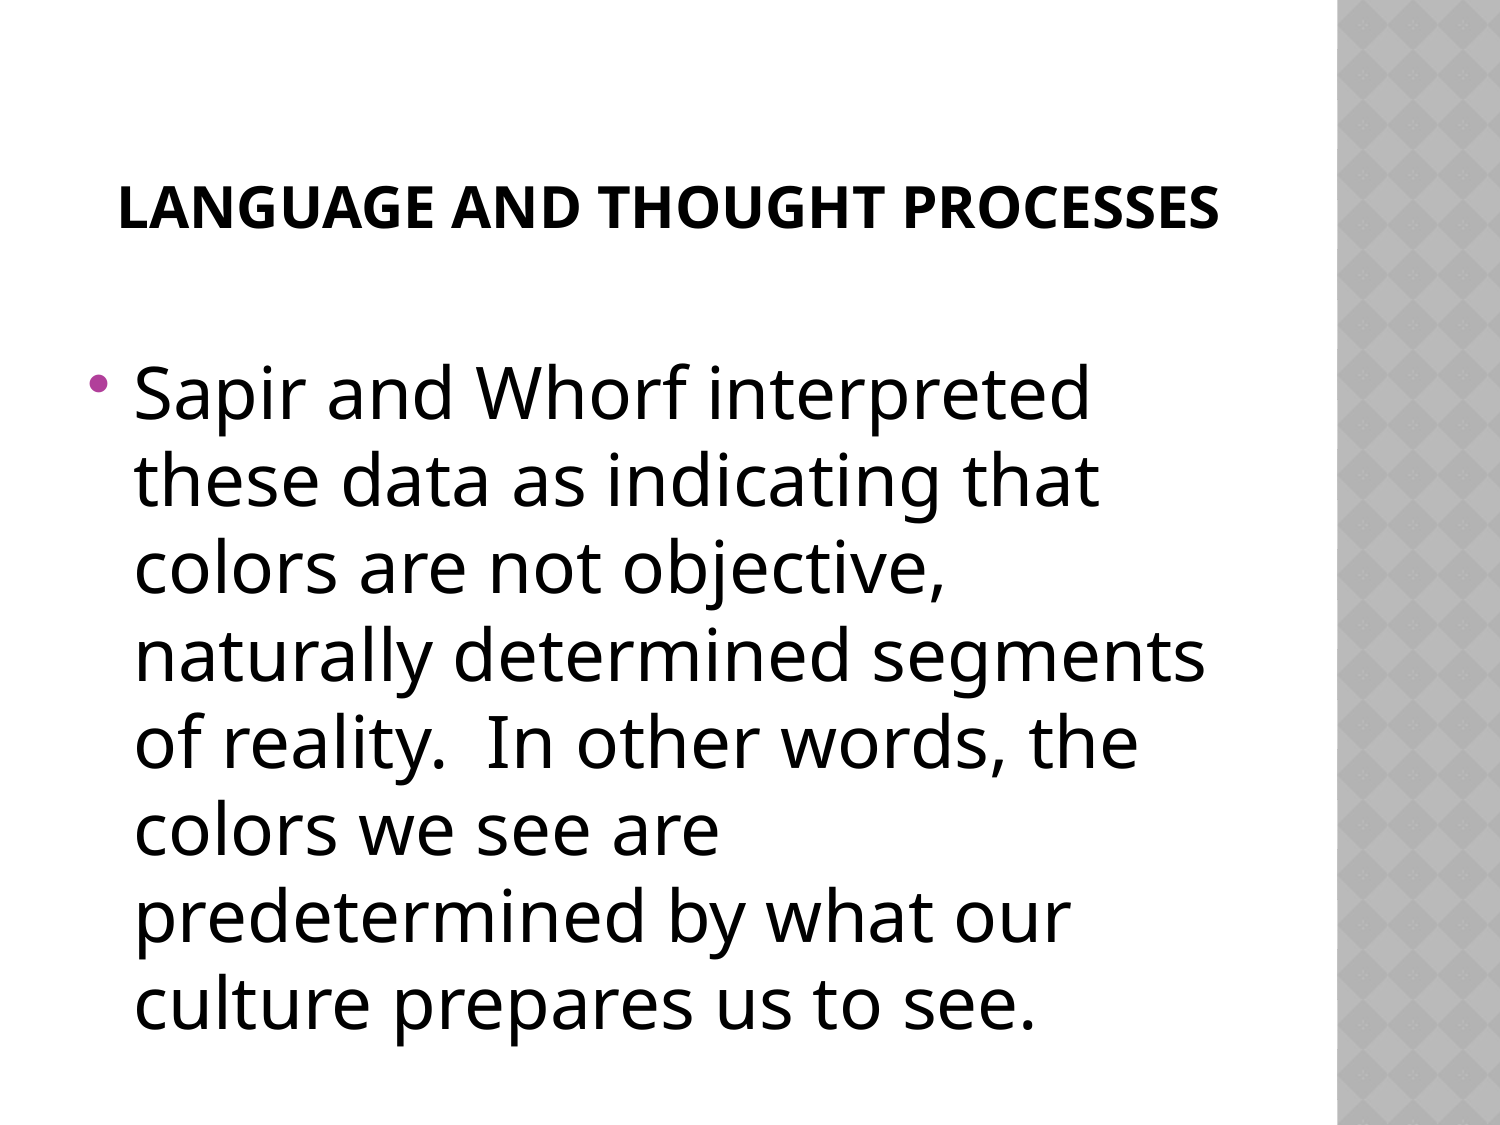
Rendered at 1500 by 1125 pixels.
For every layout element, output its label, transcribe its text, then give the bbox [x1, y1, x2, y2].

title Language and thought processes [75, 52, 1263, 240]
list Sapir and Whorf interpreted these data as indicating that colors are not objective, naturally determined segments of reality. In other words, the colors we see are predetermined by what our culture prepares us to see. [75, 264, 1263, 1059]
